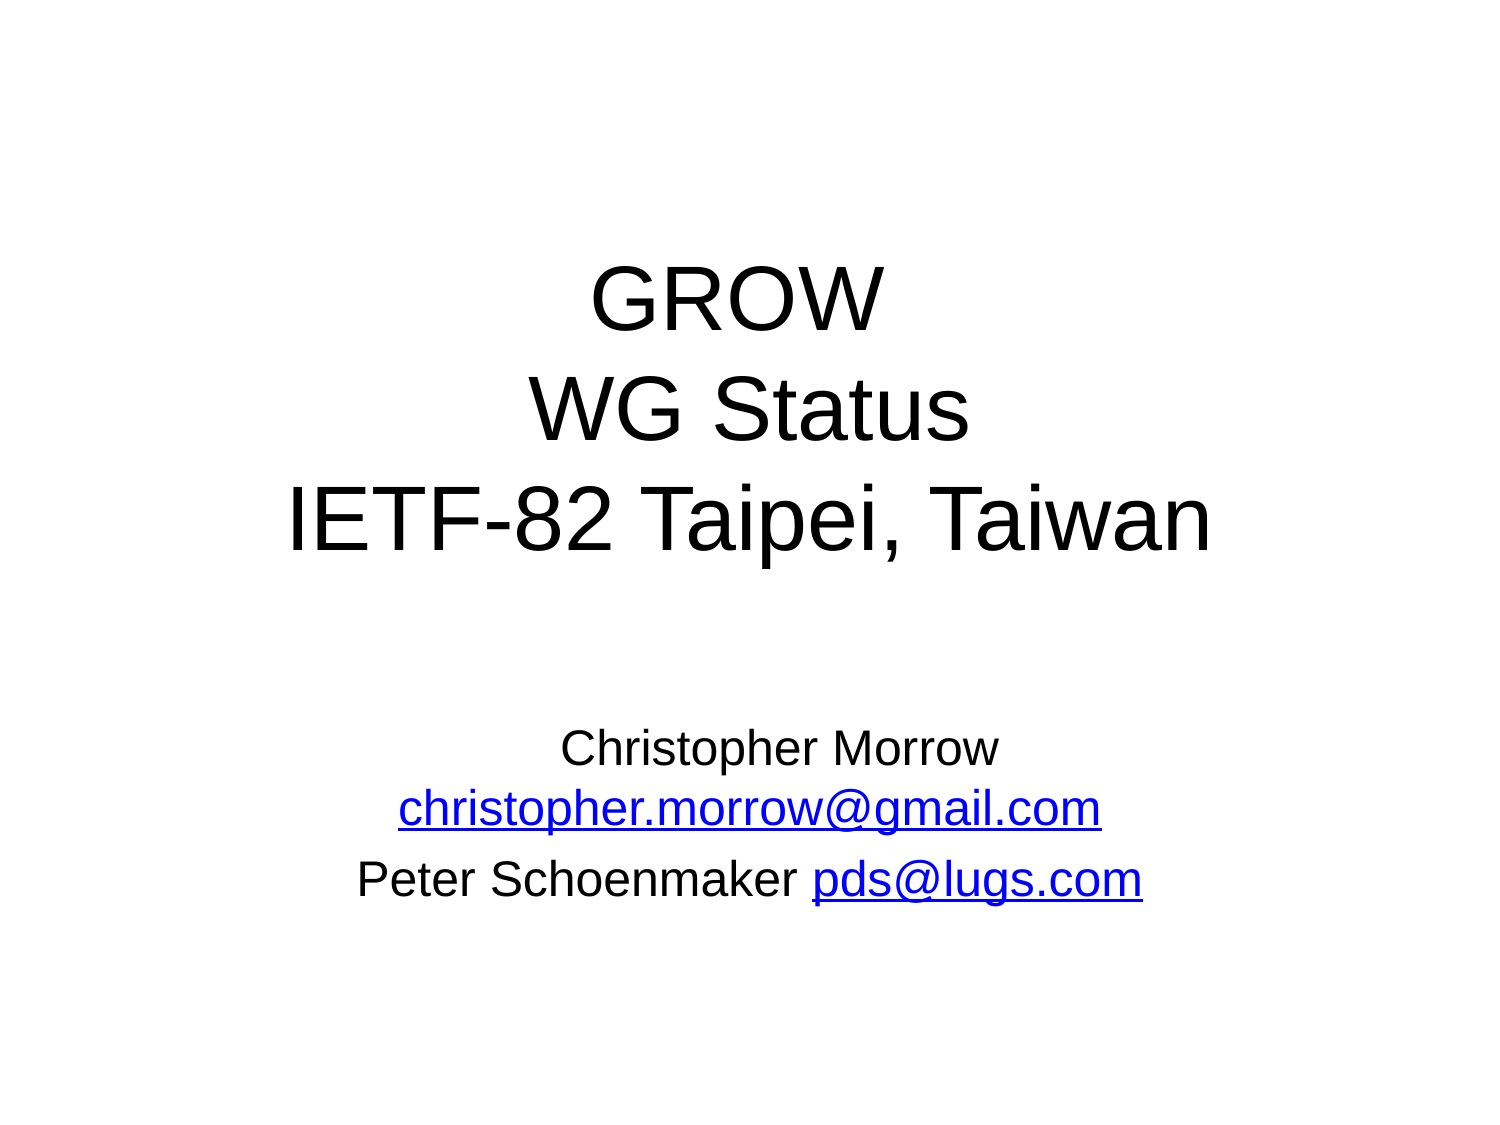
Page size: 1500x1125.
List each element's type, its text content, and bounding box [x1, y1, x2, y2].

text_box Christopher Morrow christopher.morrow@gmail.com Peter Schoenmaker pds@lugs.com [224, 637, 1275, 977]
text_box GROW WG Status IETF-82 Taipei, Taiwan [112, 212, 1388, 596]
